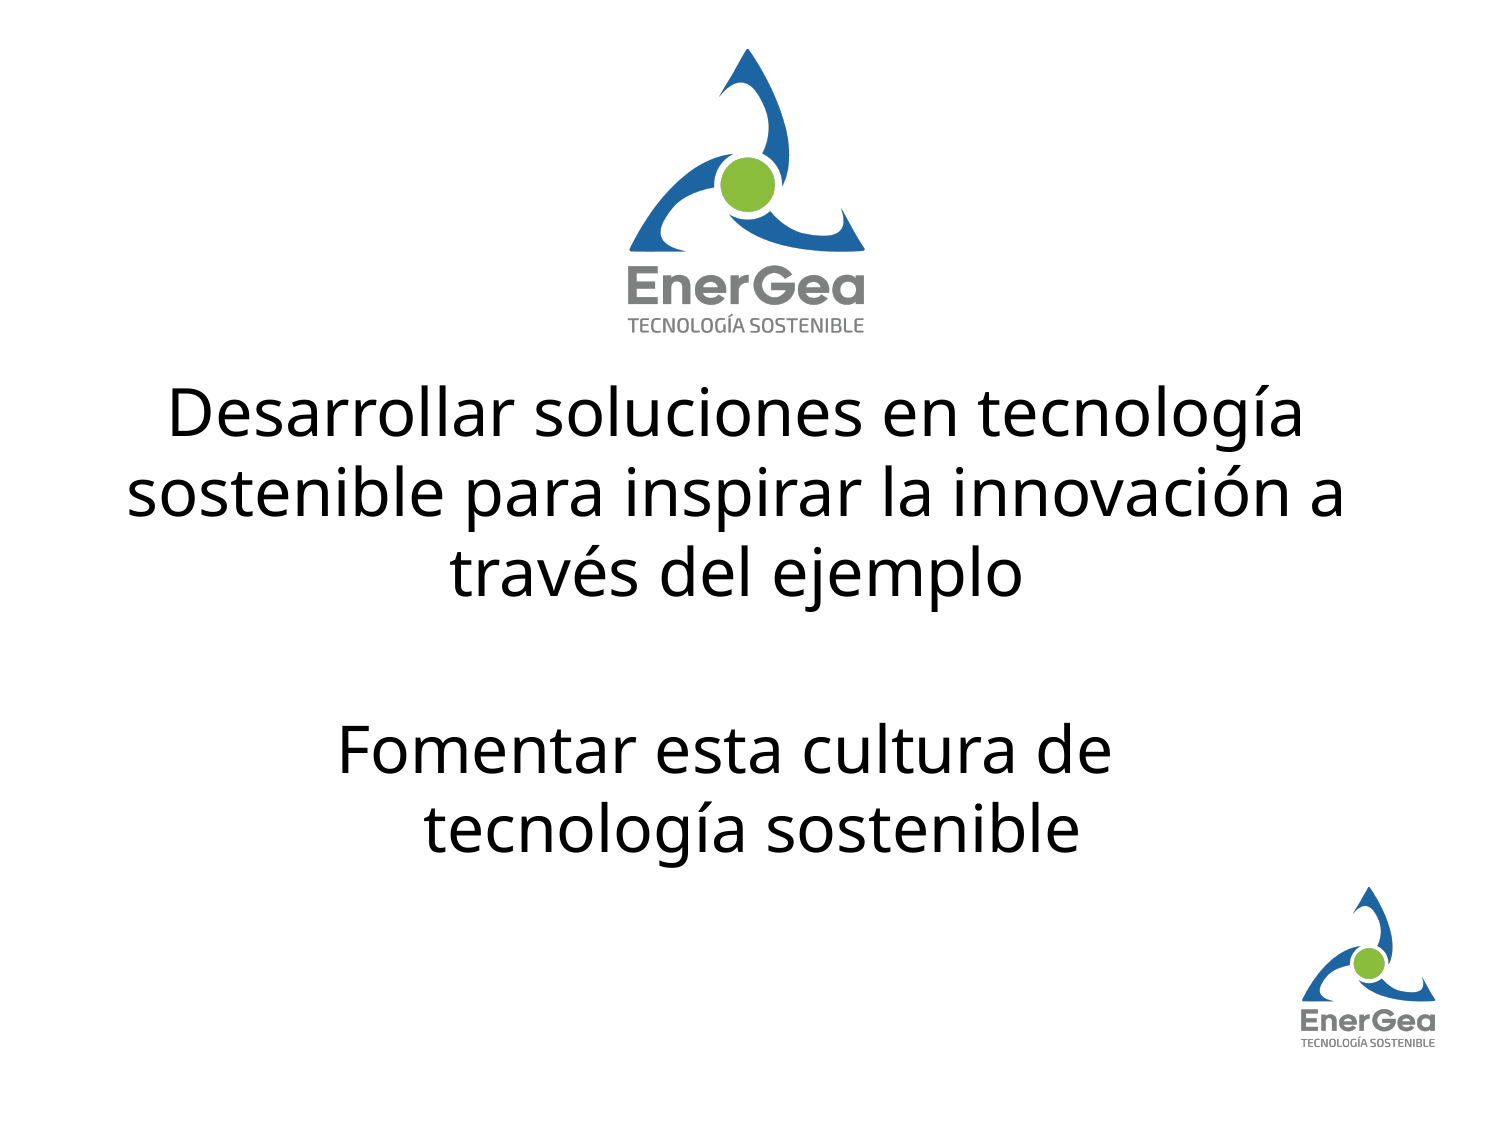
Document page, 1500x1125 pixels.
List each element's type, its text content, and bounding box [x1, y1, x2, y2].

list Desarrollar soluciones en tecnología sostenible para inspirar la innovación a través del ejemplo [62, 362, 1413, 725]
text_box Fomentar esta cultura de tecnología sostenible [174, 699, 1275, 875]
picture [624, 49, 866, 338]
picture [1299, 887, 1436, 1050]
